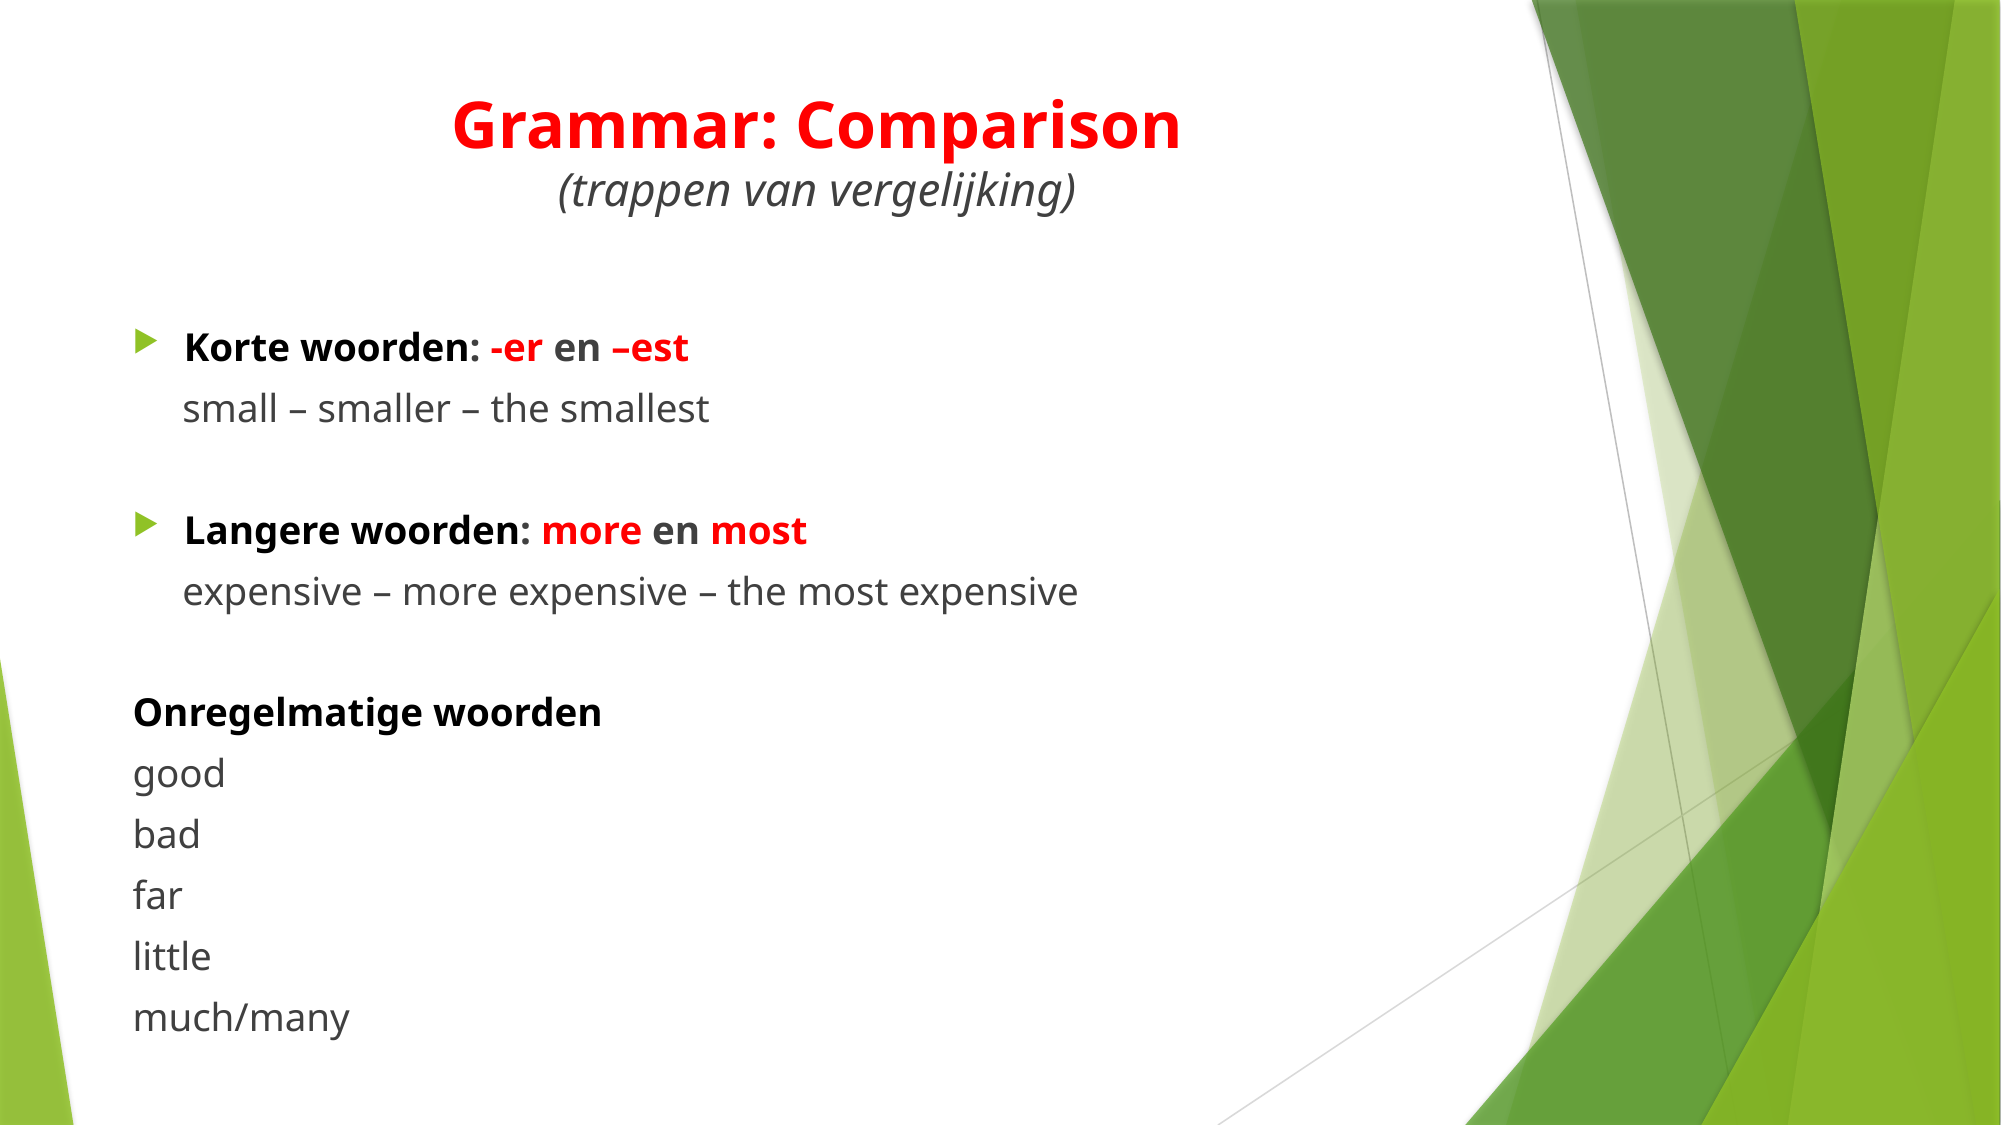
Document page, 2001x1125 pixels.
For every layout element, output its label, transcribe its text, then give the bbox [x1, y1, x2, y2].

list Korte woorden: -er en –est small – smaller – the smallest Langere woorden: more en most expensive – more expensive – the most expensive Onregelmatige woorden good bad far little much/many [117, 315, 1522, 1053]
title Grammar: Comparison (trappen van vergelijking) [134, 76, 1500, 246]
